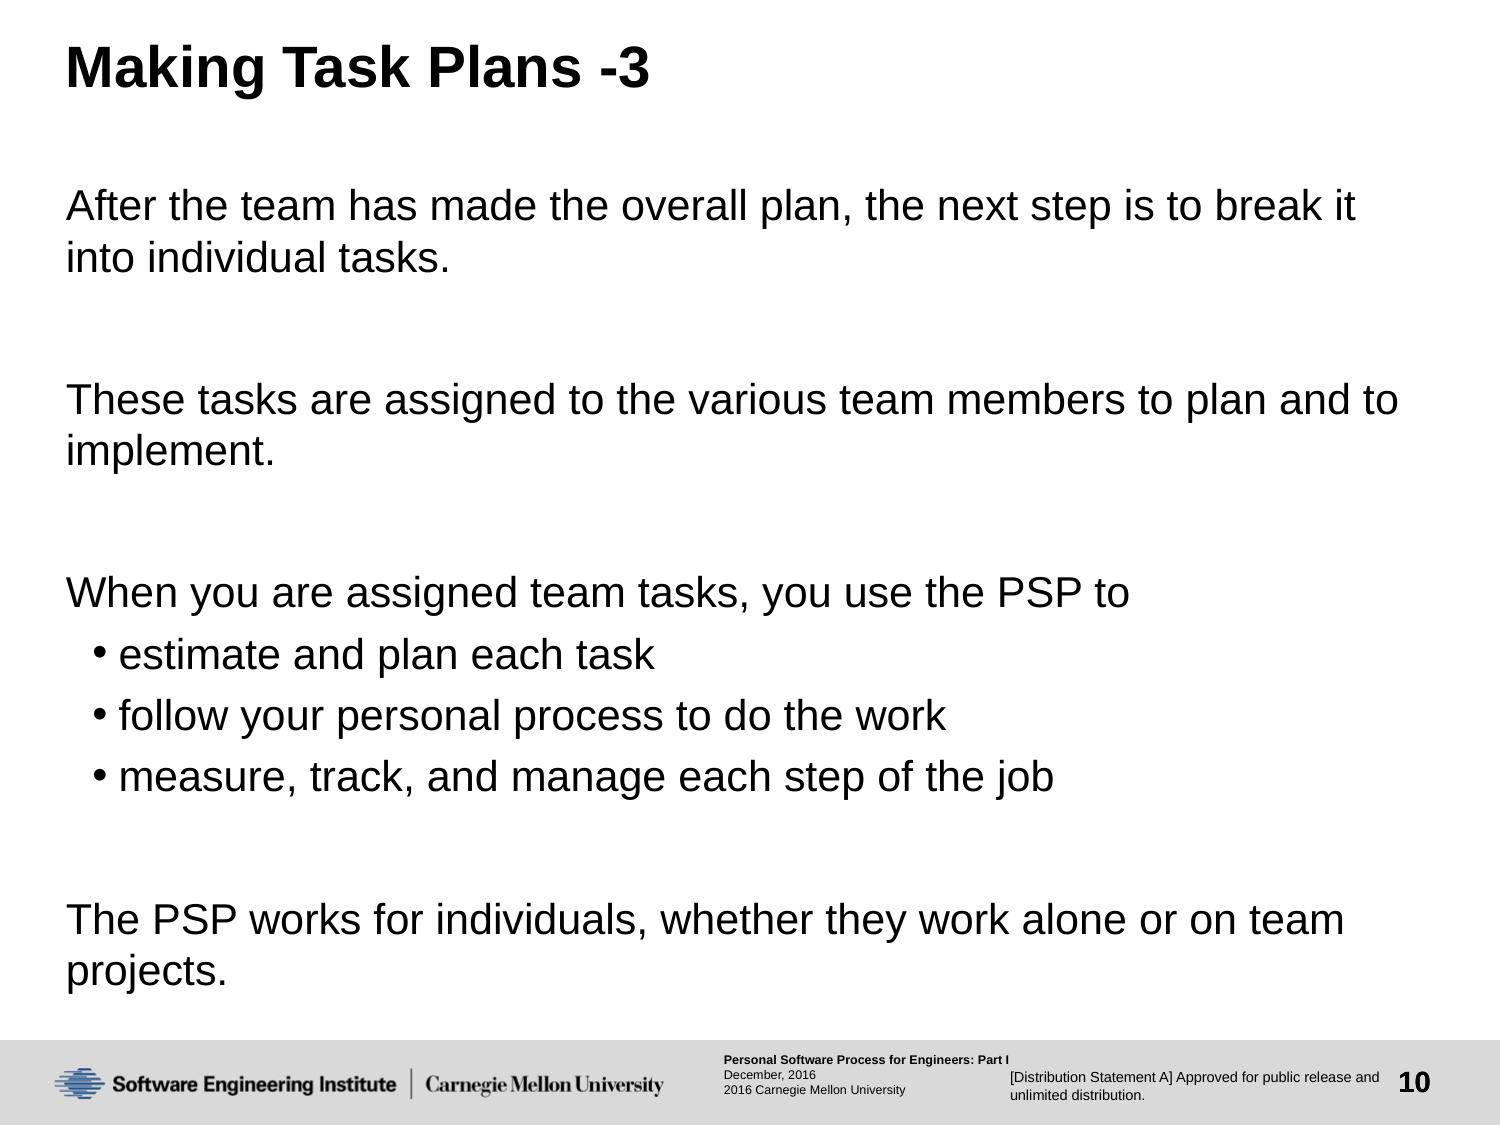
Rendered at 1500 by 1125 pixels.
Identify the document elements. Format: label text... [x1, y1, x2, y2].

list After the team has made the overall plan, the next step is to break it into individual tasks. These tasks are assigned to the various team members to plan and to implement. When you are assigned team tasks, you use the PSP to estimate and plan each task follow your personal process to do the work measure, track, and manage each step of the job The PSP works for individuals, whether they work alone or on team projects. [65, 177, 1431, 1000]
title Making Task Plans -3 [65, 37, 1313, 148]
picture [46, 1061, 673, 1104]
